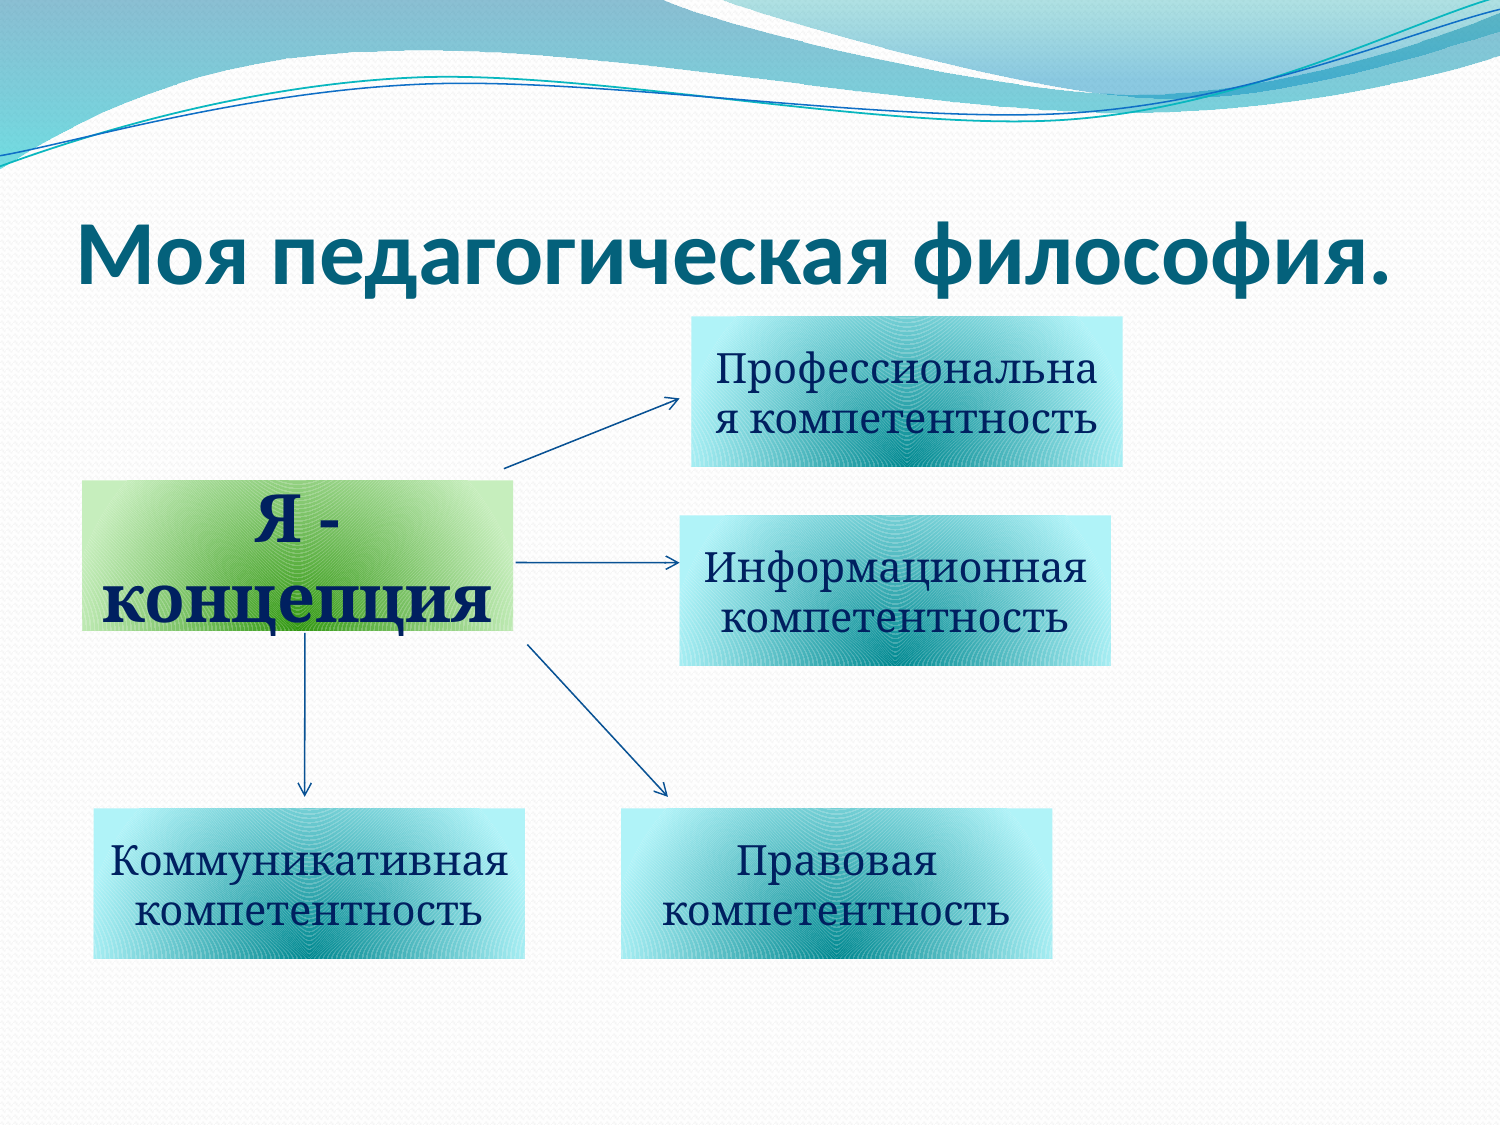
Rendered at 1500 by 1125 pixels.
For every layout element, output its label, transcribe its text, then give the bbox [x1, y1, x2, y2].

text_box Профессиональная компетентность [691, 316, 1123, 467]
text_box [503, 398, 680, 469]
text_box Коммуникативная компетентность [93, 808, 525, 959]
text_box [521, 650, 674, 792]
text_box Я - концепция [82, 480, 514, 631]
title Моя педагогическая философия. [75, 115, 1425, 303]
text_box Информационная компетентность [679, 515, 1111, 666]
text_box Правовая компетентность [621, 808, 1053, 959]
